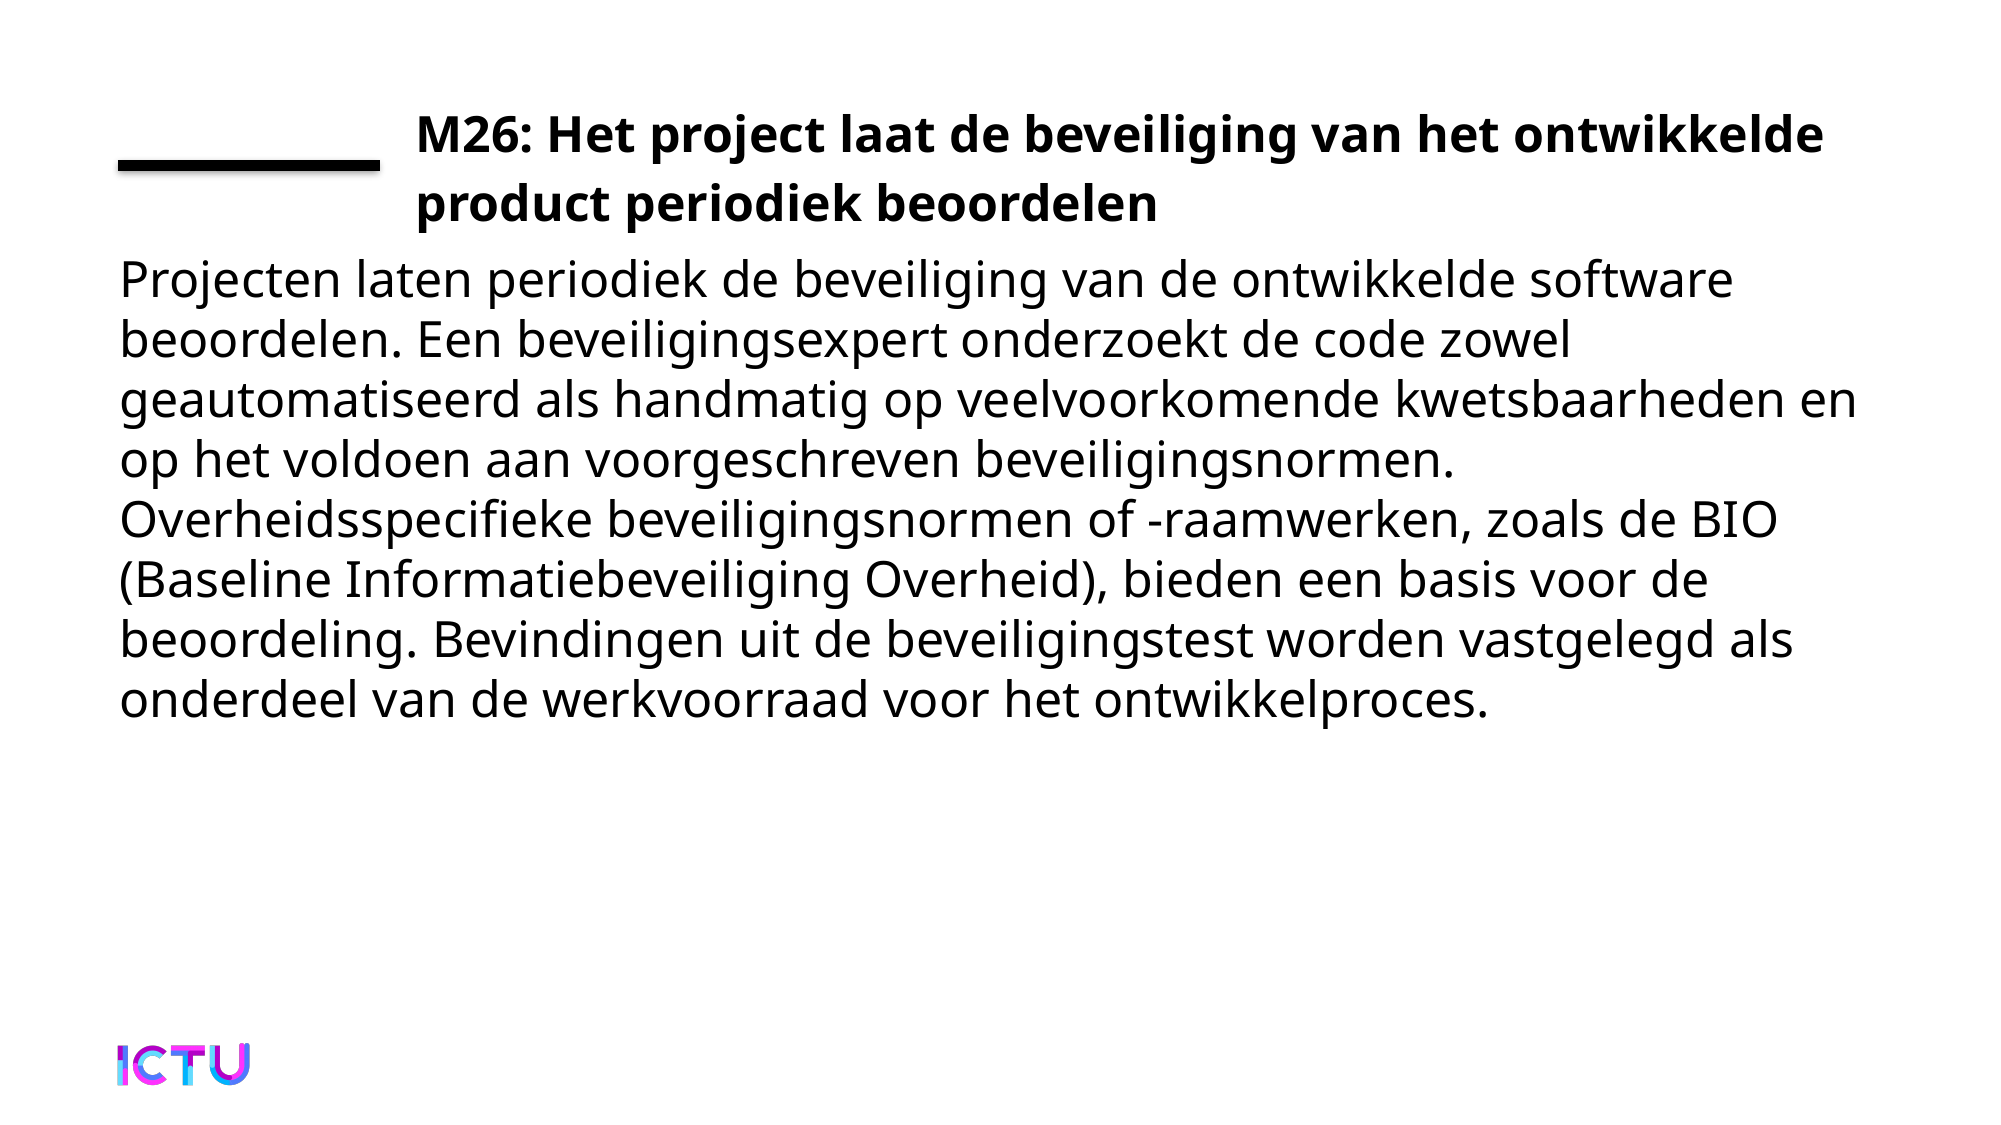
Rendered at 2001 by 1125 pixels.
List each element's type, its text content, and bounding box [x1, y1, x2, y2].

picture [78, 1006, 289, 1125]
title M26: Het project laat de beveiliging van het ontwikkelde product periodiek beoordelen [415, 94, 1916, 212]
text_box Projecten laten periodiek de beveiliging van de ontwikkelde software beoordelen. Een beveiligingsexpert onderzoekt de code zowel geautomatiseerd als handmatig op veelvoorkomende kwetsbaarheden en op het voldoen aan voorgeschreven beveiligingsnormen. Overheidsspecifieke beveiligingsnormen of -raamwerken, zoals de BIO (Baseline Informatiebeveiliging Overheid), bieden een basis voor de beoordeling. Bevindingen uit de beveiligingstest worden vastgelegd als onderdeel van de werkvoorraad voor het ontwikkelproces. [104, 239, 1905, 735]
